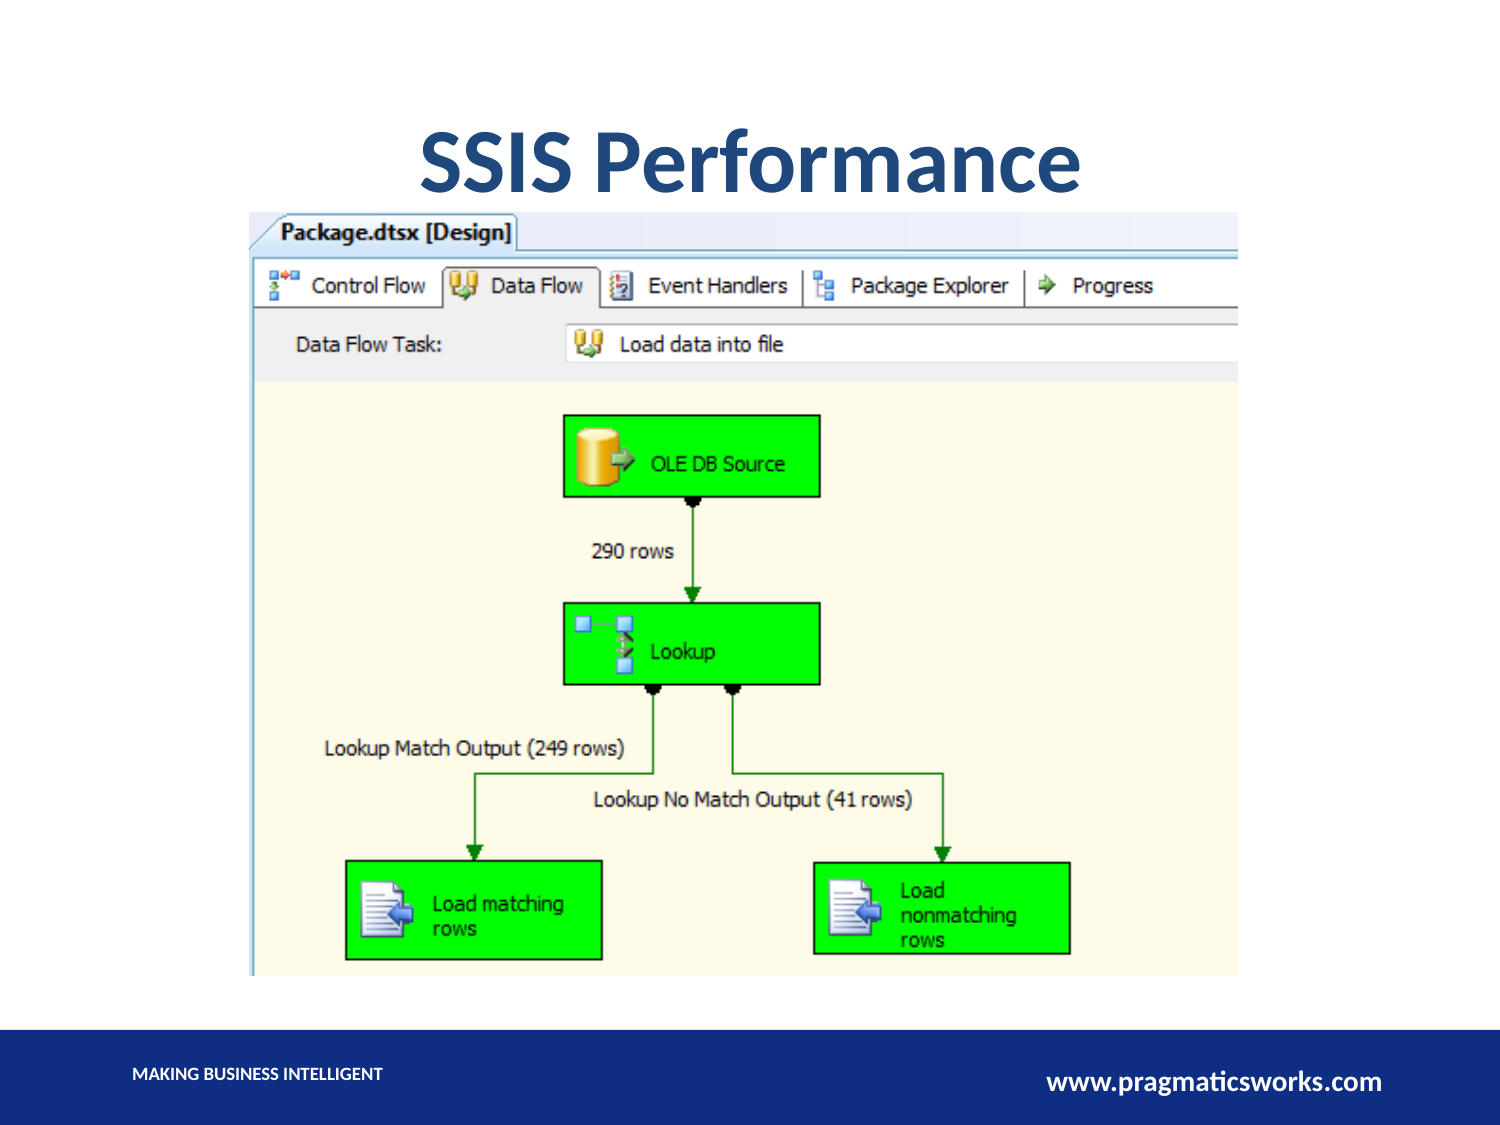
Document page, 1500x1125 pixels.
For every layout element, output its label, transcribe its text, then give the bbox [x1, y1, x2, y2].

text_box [0, 1029, 1500, 1125]
picture [249, 212, 1239, 976]
title SSIS Performance [28, 62, 1475, 250]
